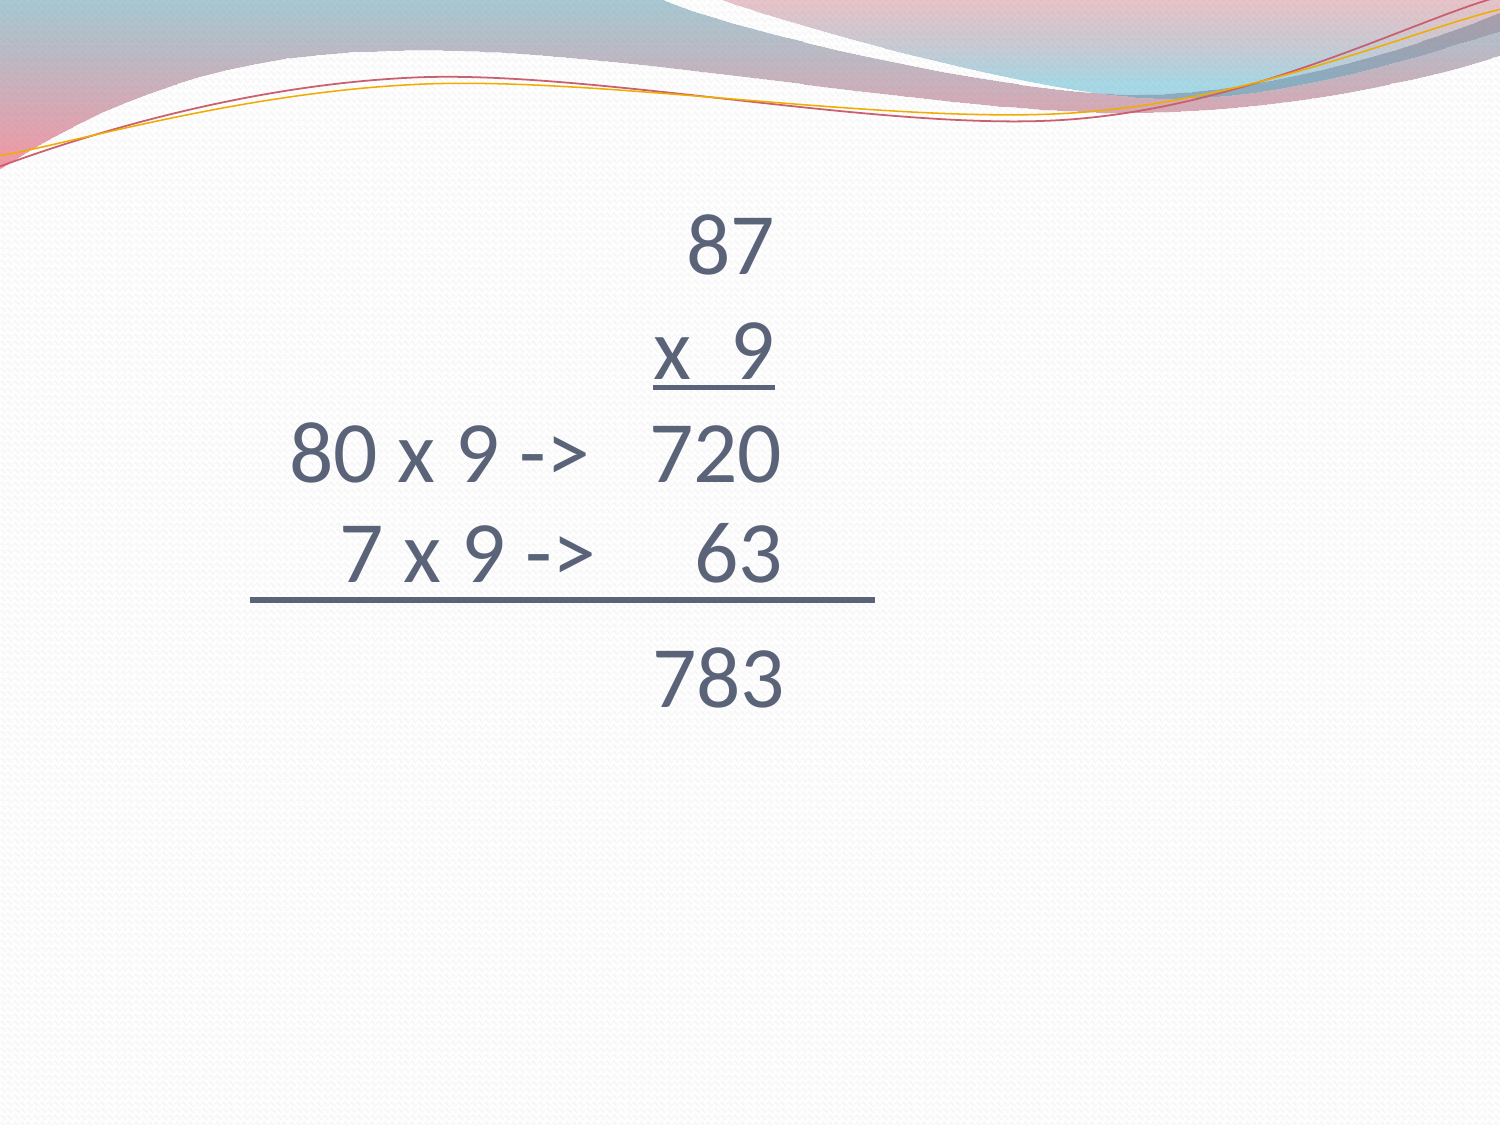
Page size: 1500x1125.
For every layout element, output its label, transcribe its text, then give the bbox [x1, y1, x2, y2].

text_box 7 x 9 -> 63 [324, 487, 1125, 608]
text_box 80 x 9 -> 720 [275, 387, 1000, 508]
title 87 x 9 [525, 137, 775, 387]
text_box 783 [637, 612, 1025, 733]
